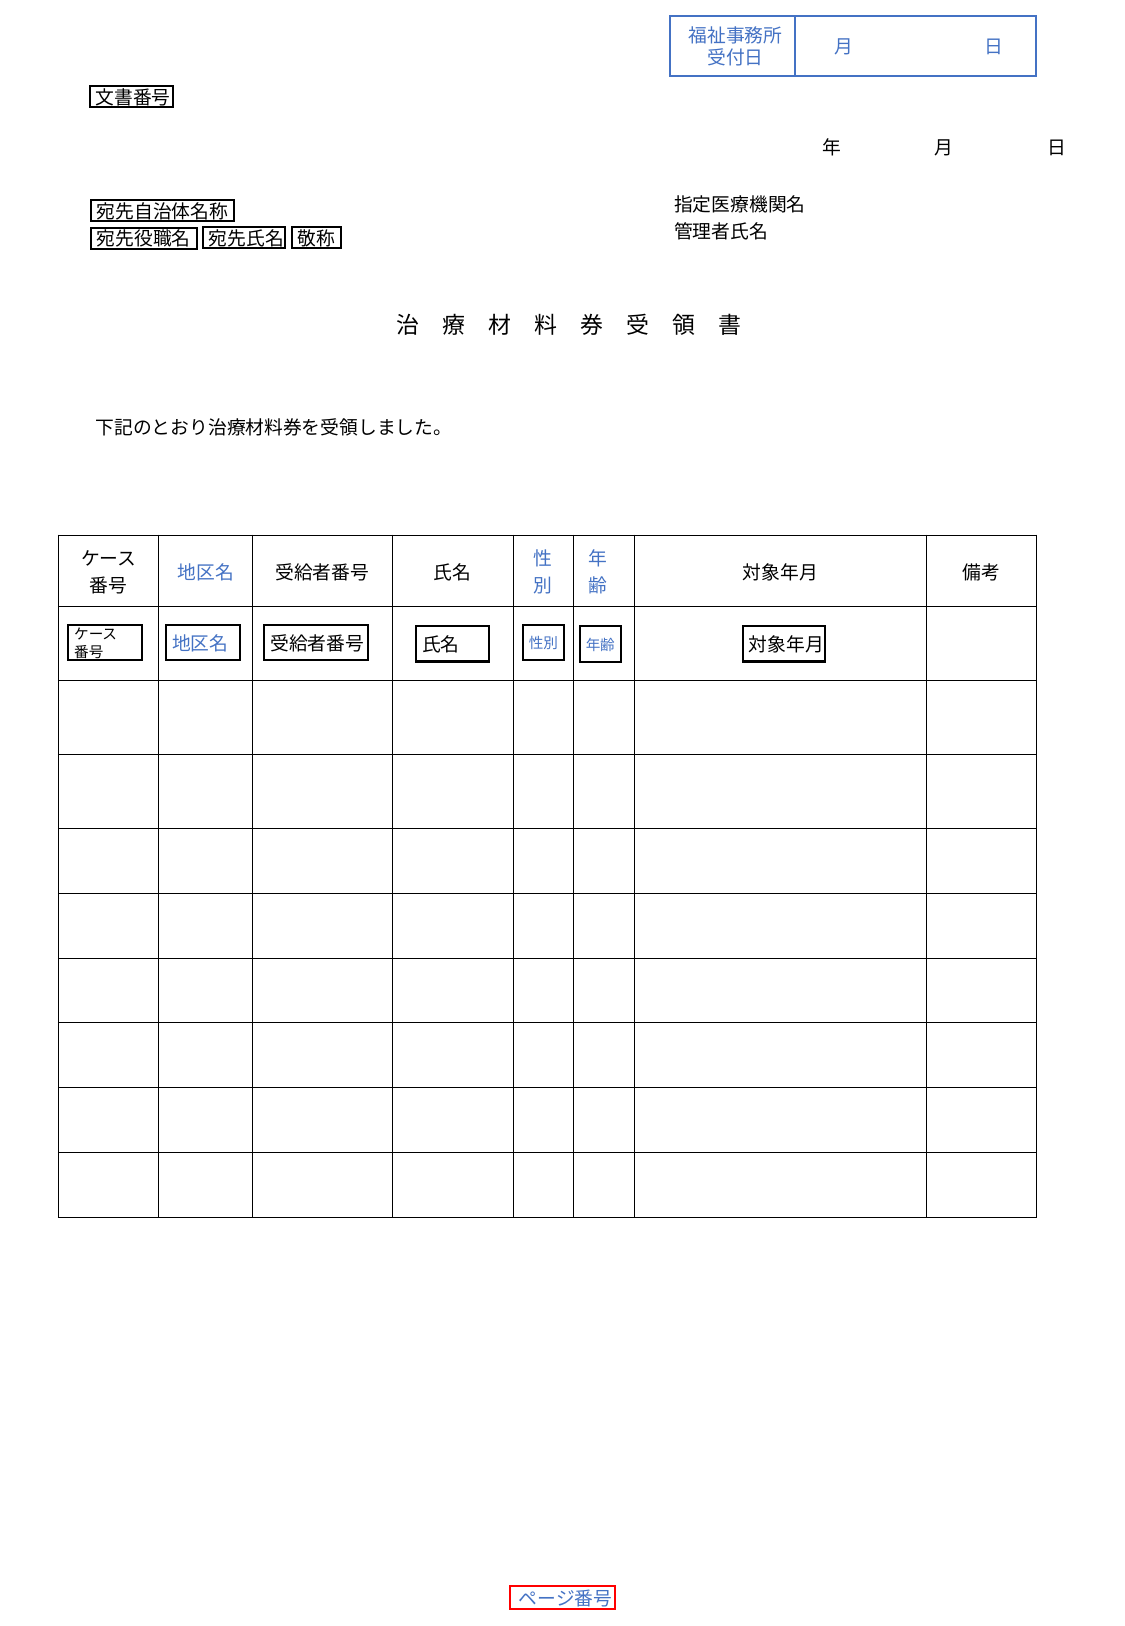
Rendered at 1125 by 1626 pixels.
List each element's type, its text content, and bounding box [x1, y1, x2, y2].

table_cell [927, 959, 1036, 1022]
table_cell [927, 1088, 1036, 1152]
table_cell [159, 1153, 252, 1217]
table_cell [59, 894, 158, 958]
table_cell [253, 1023, 392, 1087]
table_cell [514, 607, 573, 680]
table_header 備考 [927, 536, 1036, 606]
table_cell [574, 1023, 634, 1087]
table_cell [635, 681, 926, 754]
table_cell [59, 755, 158, 828]
table_cell [927, 607, 1036, 680]
table_cell [159, 1023, 252, 1087]
table_cell [574, 959, 634, 1022]
table_cell [635, 607, 926, 680]
text_box 地区名 [165, 624, 241, 661]
table_cell [59, 959, 158, 1022]
table_cell [253, 681, 392, 754]
text_box 管理者氏名 [667, 220, 776, 243]
text_box 指定医療機関名 [667, 192, 811, 215]
table_cell [253, 959, 392, 1022]
table_cell [635, 755, 926, 828]
table_cell [574, 1153, 634, 1217]
table_cell [514, 1153, 573, 1217]
text_box ページ番号 [509, 1585, 616, 1610]
table_cell [635, 894, 926, 958]
text_box 治 療 材 料 券 受 領 書 [96, 302, 1042, 346]
table_cell [59, 607, 158, 680]
table_header 受給者番号 [253, 536, 392, 606]
table_cell [927, 894, 1036, 958]
table_cell [574, 1088, 634, 1152]
table_cell [927, 755, 1036, 828]
text_box 性別 [522, 624, 565, 661]
text_box 年 月 日 [815, 133, 1005, 162]
table_cell [635, 1023, 926, 1087]
table_cell [59, 681, 158, 754]
table_cell [393, 1088, 513, 1152]
table_header 性別 [514, 536, 573, 606]
text_box 下記のとおり治療材料券を受領しました。 [89, 415, 1037, 438]
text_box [90, 200, 342, 249]
table_cell [159, 681, 252, 754]
table_cell [253, 1088, 392, 1152]
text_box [669, 15, 1037, 76]
text_box 対象年月 [742, 625, 826, 663]
text_box 氏名 [415, 625, 490, 663]
table_cell [159, 959, 252, 1022]
table_cell [574, 681, 634, 754]
table_cell [514, 755, 573, 828]
table_cell [393, 959, 513, 1022]
table_cell [59, 829, 158, 893]
table_cell [59, 1023, 158, 1087]
table_cell [635, 1088, 926, 1152]
table_cell [574, 755, 634, 828]
table_cell [635, 829, 926, 893]
table_cell [393, 829, 513, 893]
table_cell [159, 894, 252, 958]
table_cell [635, 959, 926, 1022]
table_cell [574, 829, 634, 893]
text_box 年齢 [579, 625, 622, 663]
table_cell [574, 607, 634, 680]
table_cell [59, 1088, 158, 1152]
table_header 氏名 [393, 536, 513, 606]
table_cell [927, 829, 1036, 893]
table_cell [927, 1023, 1036, 1087]
table_cell [159, 607, 252, 680]
table_cell [514, 959, 573, 1022]
table_cell [159, 829, 252, 893]
table_cell [574, 894, 634, 958]
text_box 受給者番号 [263, 624, 369, 661]
table_cell [159, 1088, 252, 1152]
table_header 年齢 [574, 536, 634, 606]
table_cell [927, 1153, 1036, 1217]
table_cell [59, 1153, 158, 1217]
table_cell [253, 607, 392, 680]
table_cell [253, 755, 392, 828]
table_cell [393, 894, 513, 958]
table_header 地区名 [159, 536, 252, 606]
table_cell [253, 1153, 392, 1217]
text_box 文書番号 [89, 85, 174, 108]
table_cell [393, 1023, 513, 1087]
table_cell [393, 755, 513, 828]
table_cell [635, 1153, 926, 1217]
table_cell [514, 894, 573, 958]
text_box ケース 番号 [67, 624, 143, 661]
table_cell [514, 1088, 573, 1152]
table_cell [514, 1023, 573, 1087]
table_cell [253, 894, 392, 958]
table_cell [159, 755, 252, 828]
table_cell [514, 681, 573, 754]
table_cell [927, 681, 1036, 754]
table_cell [514, 829, 573, 893]
table_cell [253, 829, 392, 893]
table_cell [393, 607, 513, 680]
table_header 対象年月 [635, 536, 926, 606]
table_cell [393, 681, 513, 754]
table_cell [393, 1153, 513, 1217]
table_header ケース番号 [59, 536, 158, 606]
